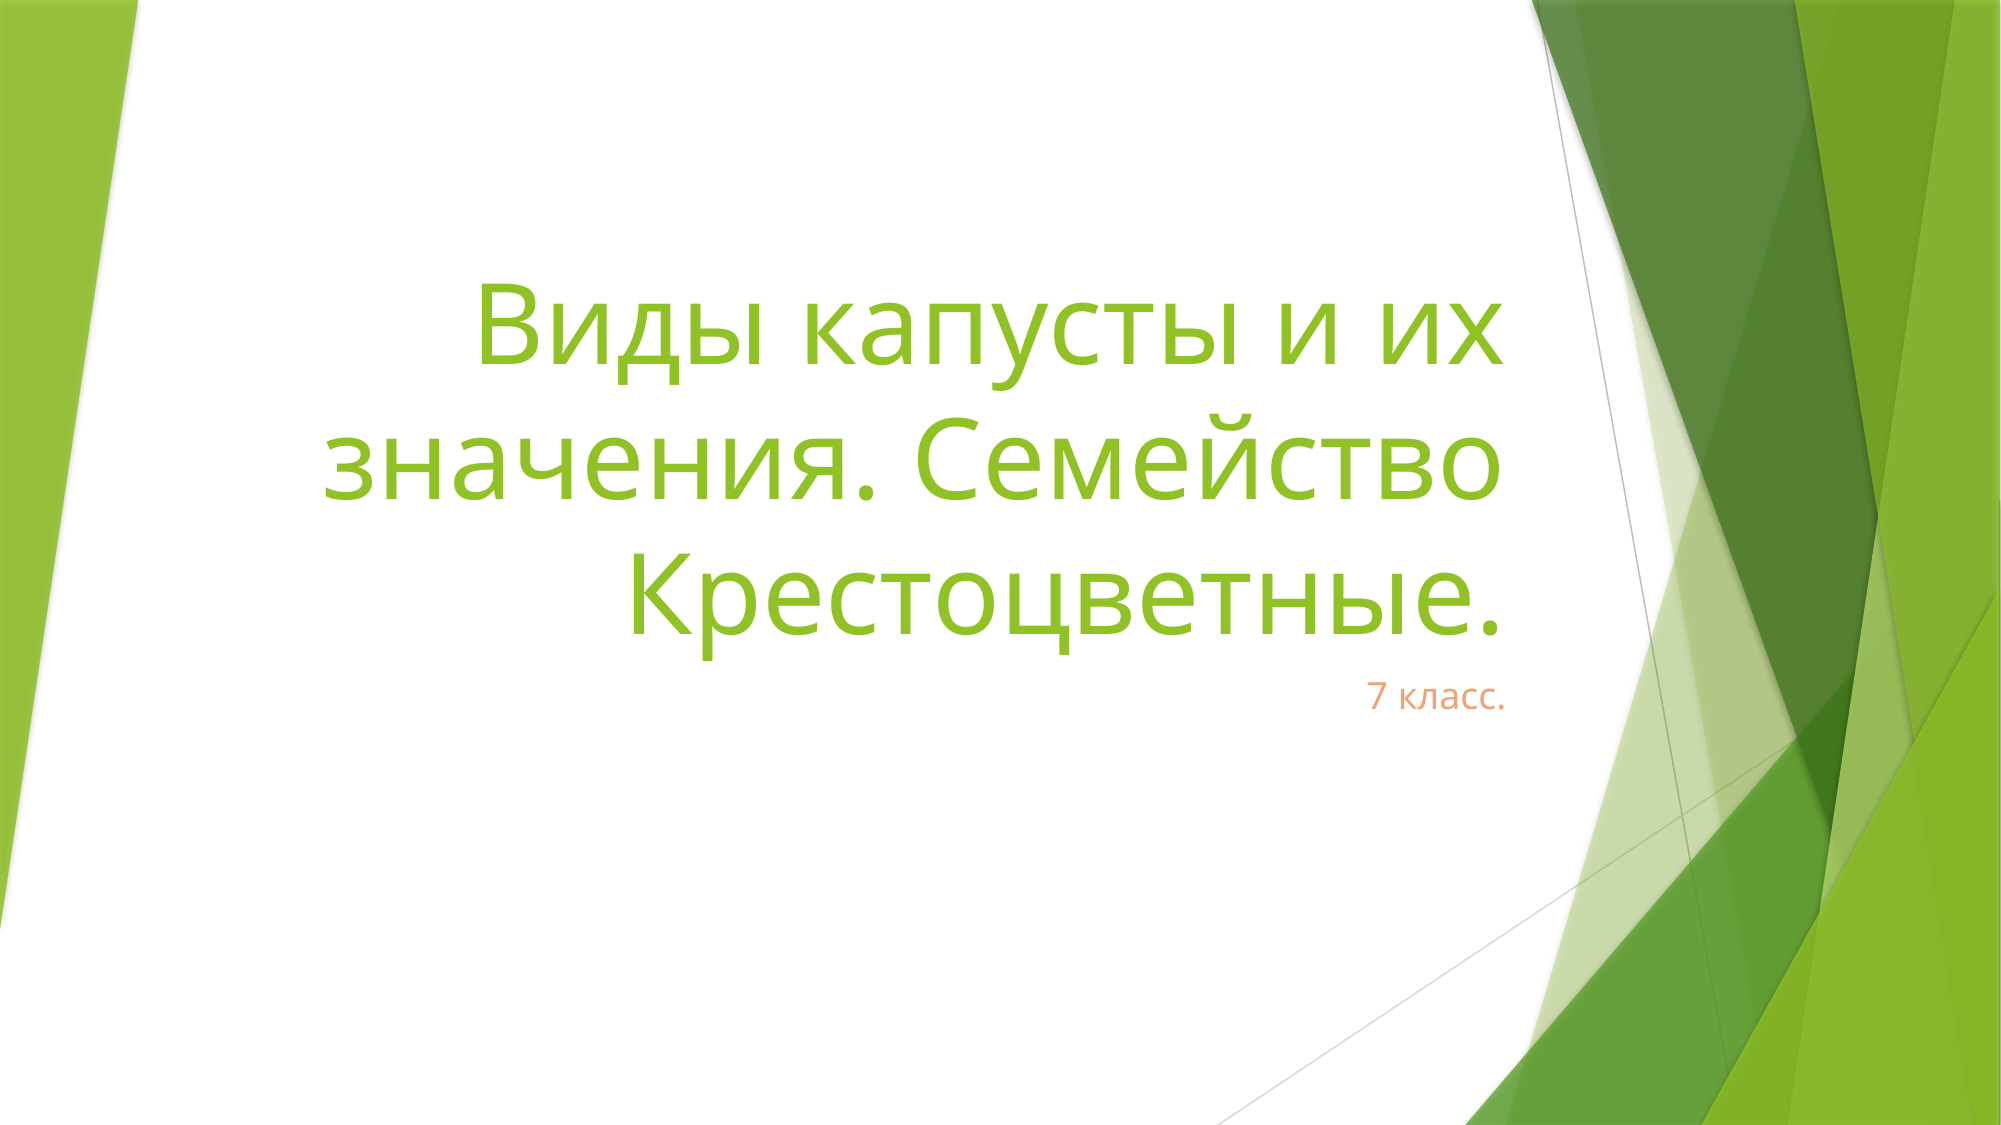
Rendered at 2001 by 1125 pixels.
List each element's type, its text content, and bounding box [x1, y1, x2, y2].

title Виды капусты и их значения. Семейство Крестоцветные. [247, 394, 1522, 664]
subtitle 7 класс. [247, 664, 1522, 845]
